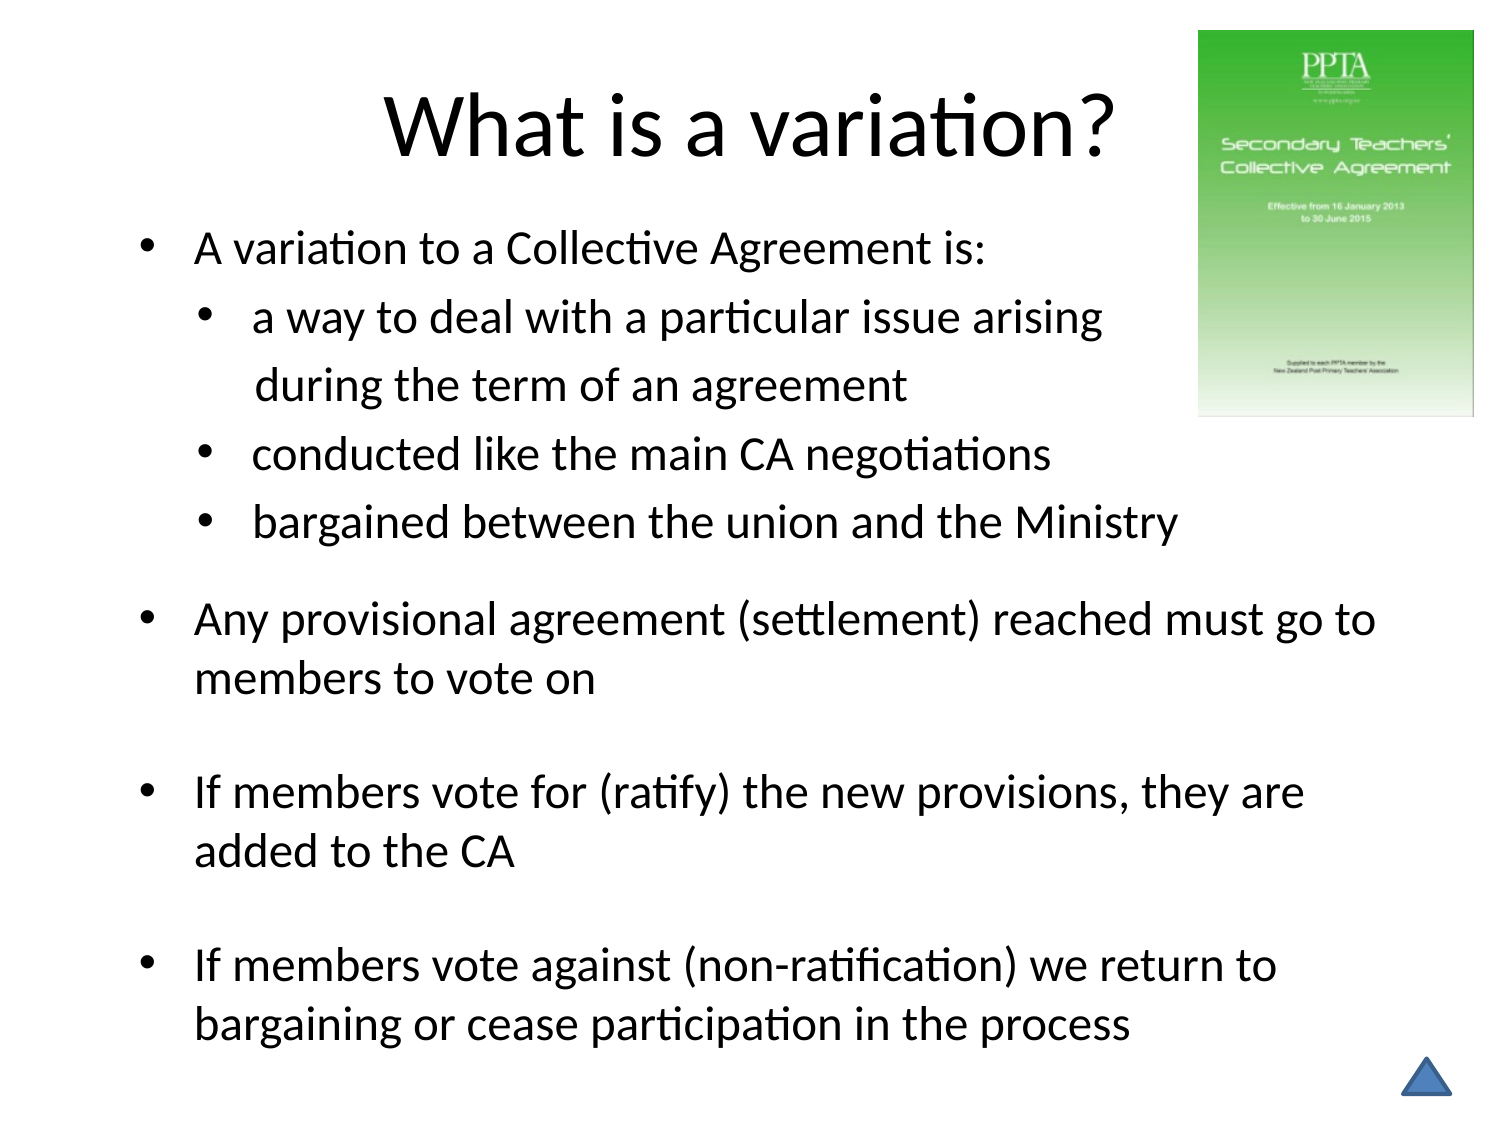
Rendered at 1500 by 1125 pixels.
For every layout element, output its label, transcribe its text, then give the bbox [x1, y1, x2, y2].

subtitle A variation to a Collective Agreement is: a way to deal with a particular issue arising during the term of an agreement conducted like the main CA negotiations bargained between the union and the Ministry Any provisional agreement (settlement) reached must go to members to vote on If members vote for (ratify) the new provisions, they are added to the CA If members vote against (non-ratification) we return to bargaining or cease participation in the process [123, 208, 1412, 1059]
text_box What is a variation? [76, 42, 1193, 197]
picture [1198, 30, 1475, 418]
text_box [1401, 1056, 1453, 1097]
